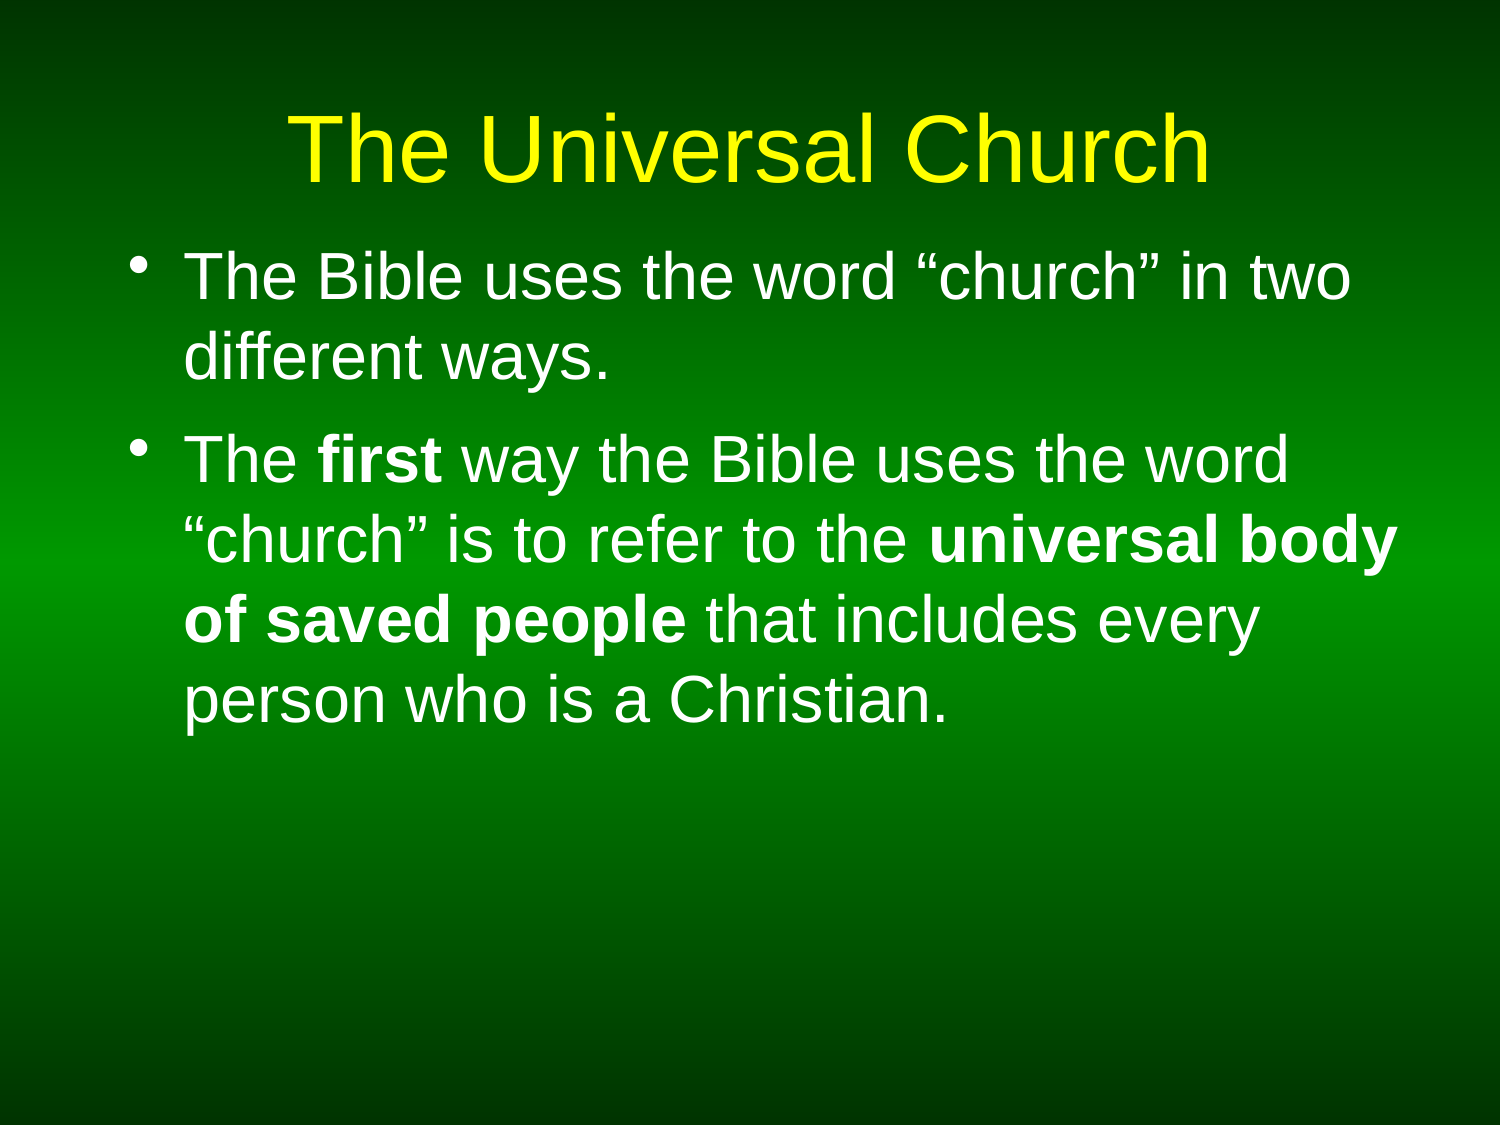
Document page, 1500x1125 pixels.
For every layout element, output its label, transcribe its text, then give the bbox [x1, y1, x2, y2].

list The Bible uses the word “church” in two different ways. The first way the Bible uses the word “church” is to refer to the universal body of saved people that includes every person who is a Christian. [112, 224, 1463, 1125]
title The Universal Church [37, 50, 1463, 238]
